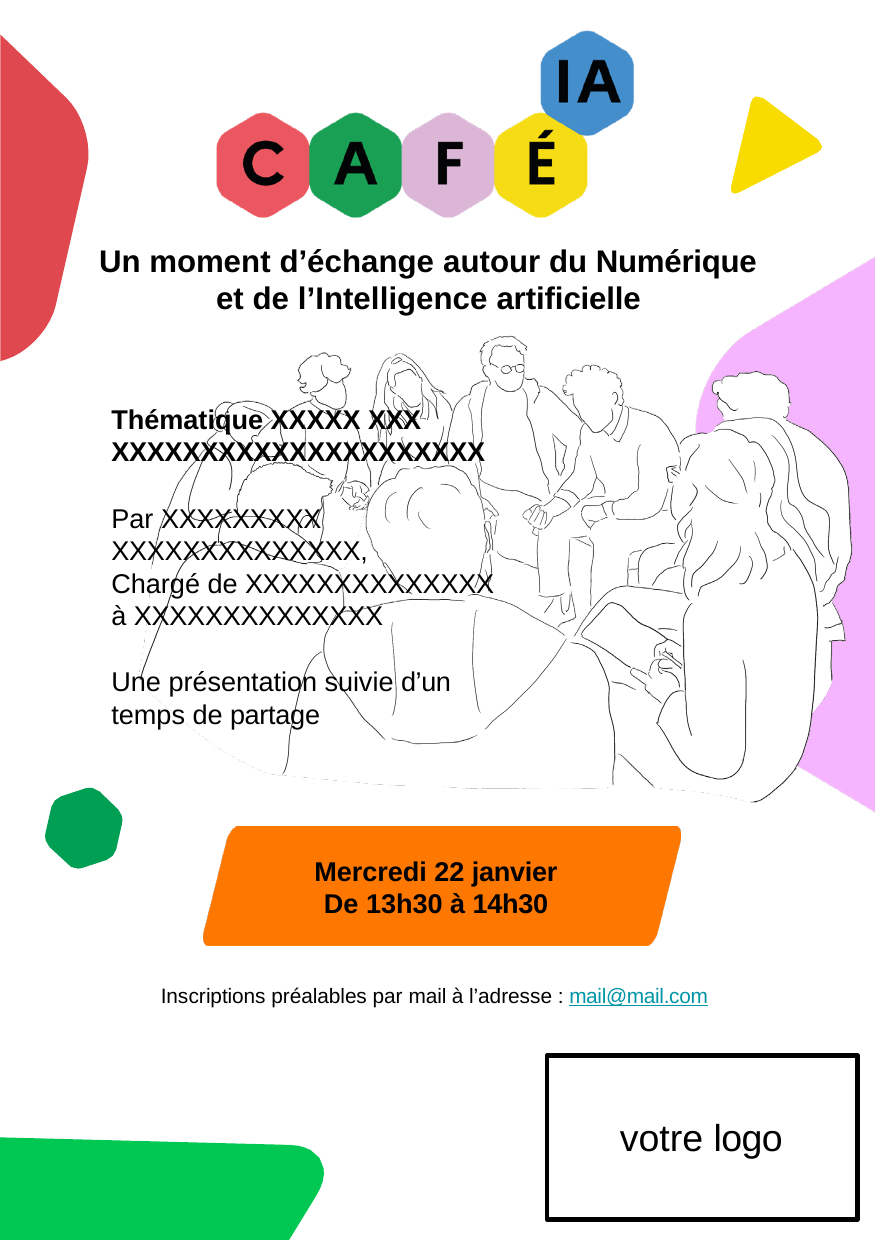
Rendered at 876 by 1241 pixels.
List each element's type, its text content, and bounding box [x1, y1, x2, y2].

text_box Inscriptions préalables par mail à l’adresse : mail@mail.com [158, 980, 715, 1008]
text_box [0, 34, 89, 362]
text_box [546, 1055, 858, 1220]
picture [49, 23, 875, 946]
text_box [45, 815, 123, 869]
text_box [740, 96, 823, 148]
text_box [0, 1137, 324, 1240]
footer votre logo [617, 1115, 787, 1241]
